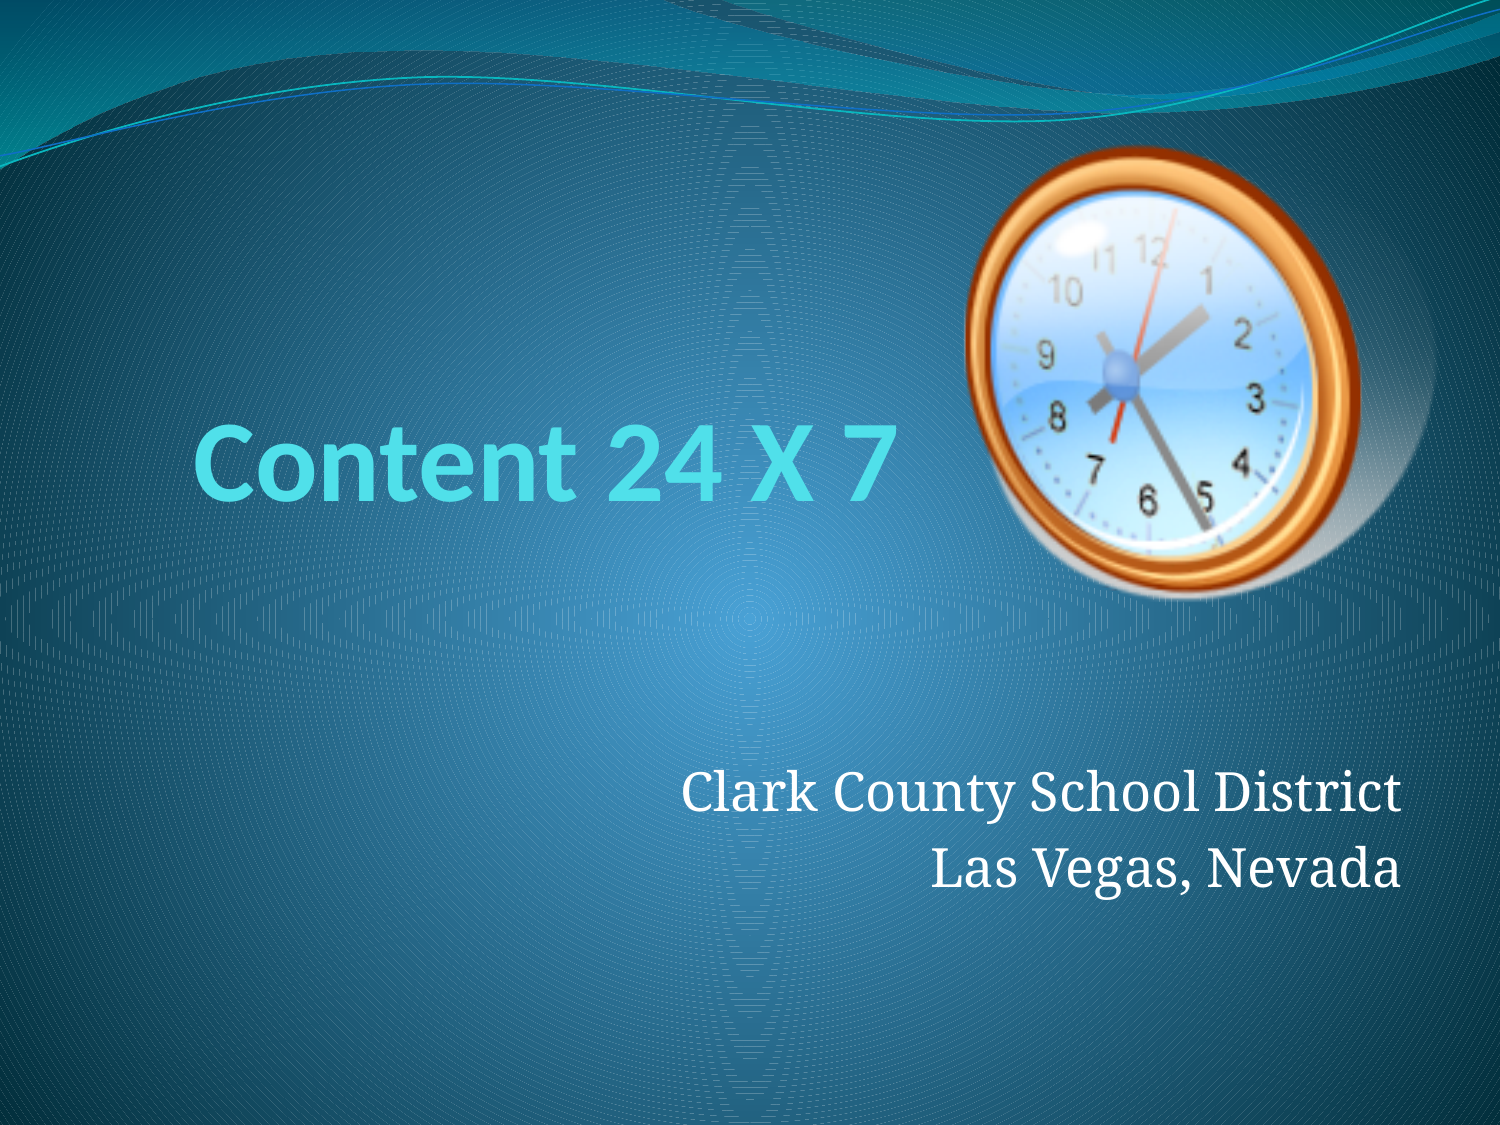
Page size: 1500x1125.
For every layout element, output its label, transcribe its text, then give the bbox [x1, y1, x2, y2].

picture [937, 112, 1454, 629]
title Content 24 X 7 [87, 224, 930, 525]
subtitle Clark County School District Las Vegas, Nevada [125, 750, 1414, 1038]
